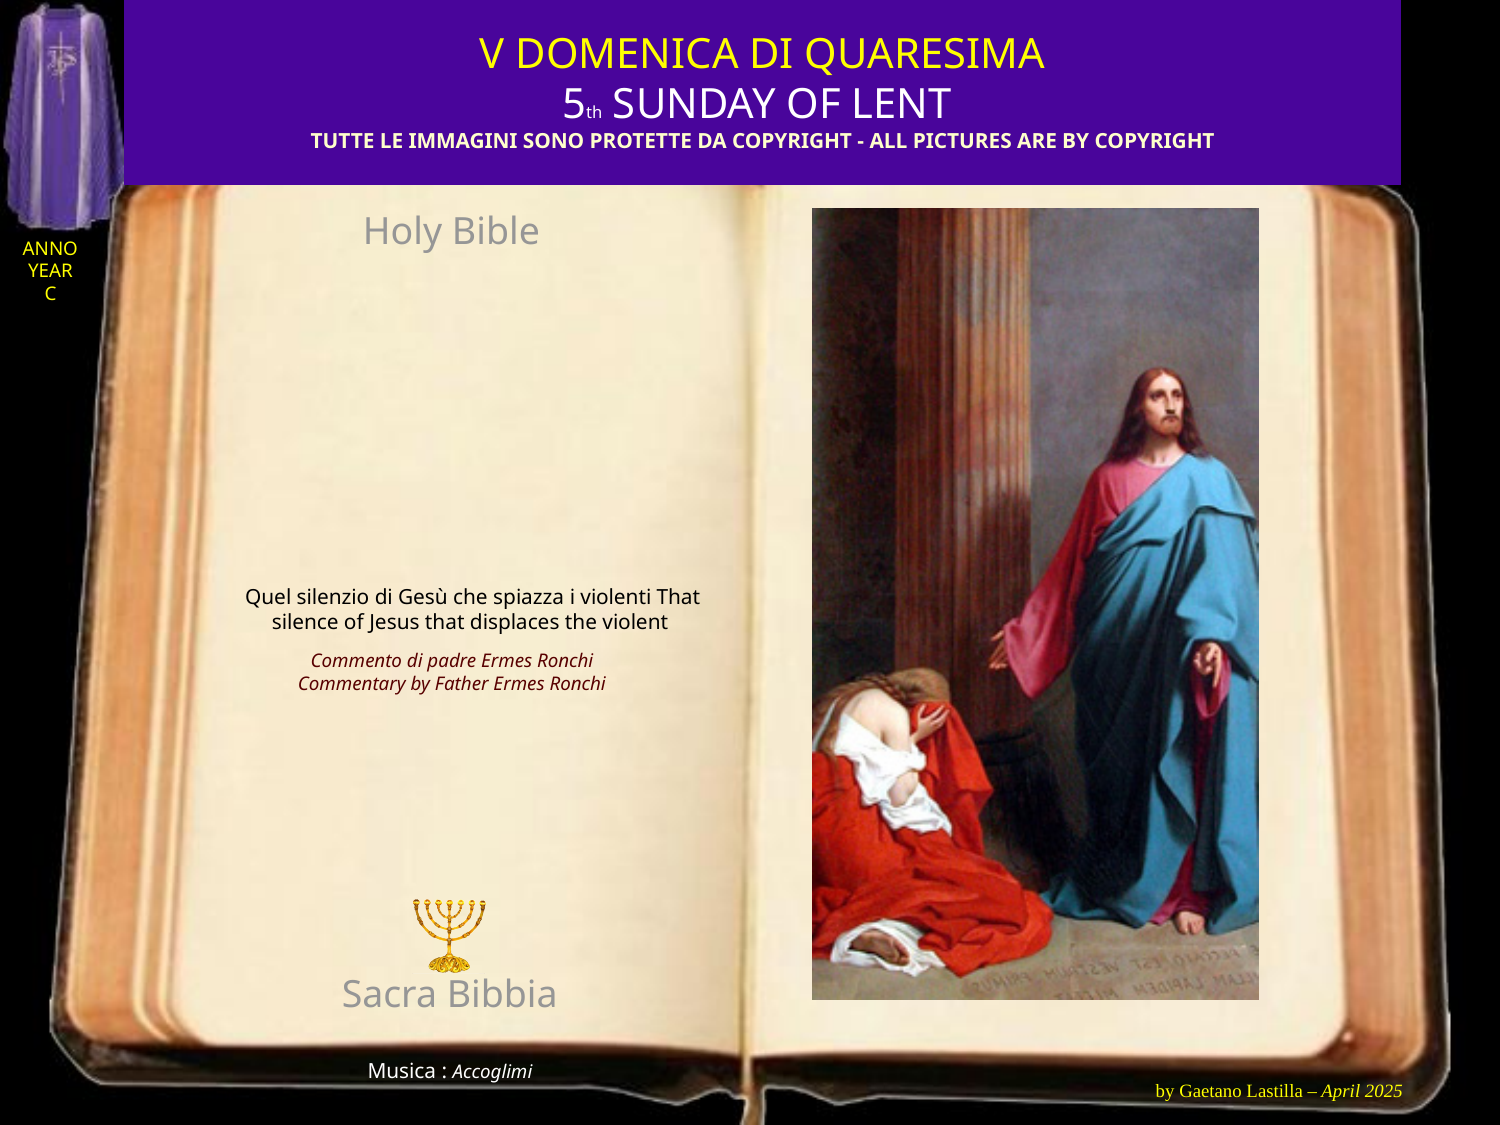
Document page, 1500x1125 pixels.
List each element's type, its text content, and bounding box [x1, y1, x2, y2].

text_box by Gaetano Lastilla – April 2025 [998, 1071, 1500, 1109]
picture [0, 0, 1500, 1125]
text_box Holy Bible [348, 199, 556, 260]
text_box Commento di padre Ermes Ronchi Commentary by Father Ermes Ronchi [245, 641, 658, 702]
text_box V DOMENICA DI QUARESIMA 5th SUNDAY OF LENT TUTTE LE IMMAGINI SONO PROTETTE DA COPYRIGHT - ALL PICTURES ARE BY COPYRIGHT [124, 0, 1400, 185]
text_box Sacra Bibbia [187, 962, 713, 1023]
text_box ANNO YEAR C [7, 229, 93, 312]
text_box Quel silenzio di Gesù che spiazza i violenti That silence of Jesus that displaces the violent [210, 575, 736, 641]
text_box Musica : Accoglimi [149, 1050, 750, 1090]
